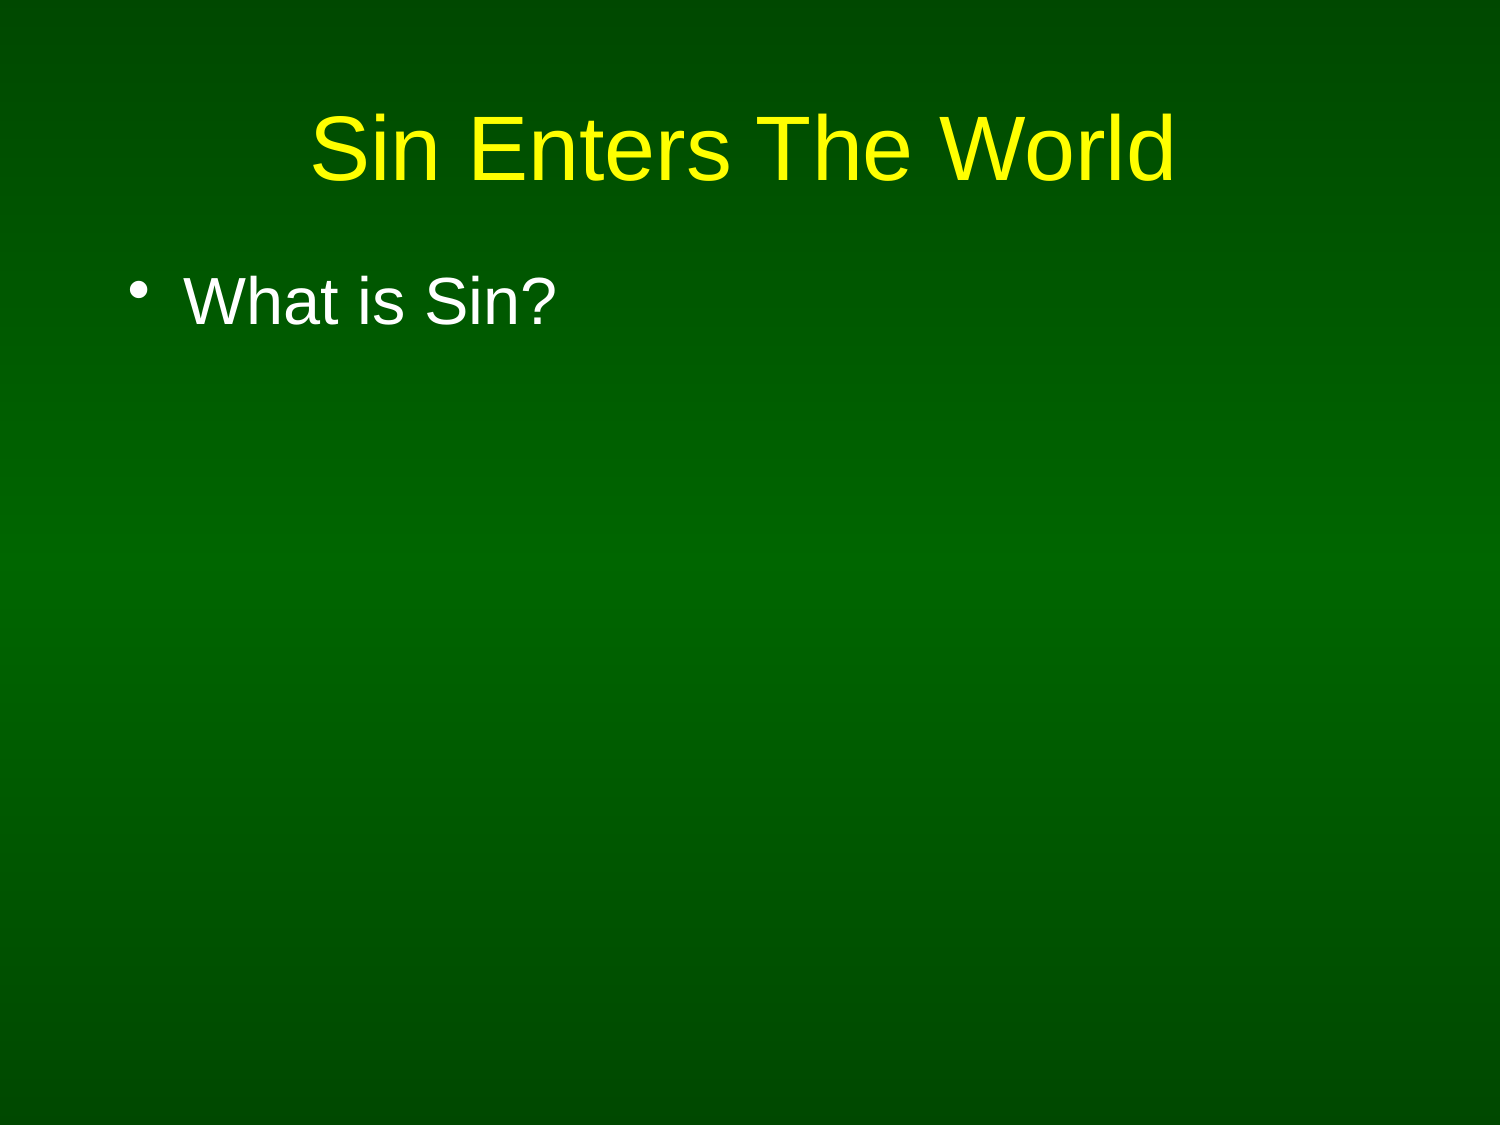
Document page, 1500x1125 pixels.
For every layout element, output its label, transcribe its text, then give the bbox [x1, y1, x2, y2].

list What is Sin? [112, 249, 1450, 700]
title Sin Enters The World [50, 50, 1438, 238]
